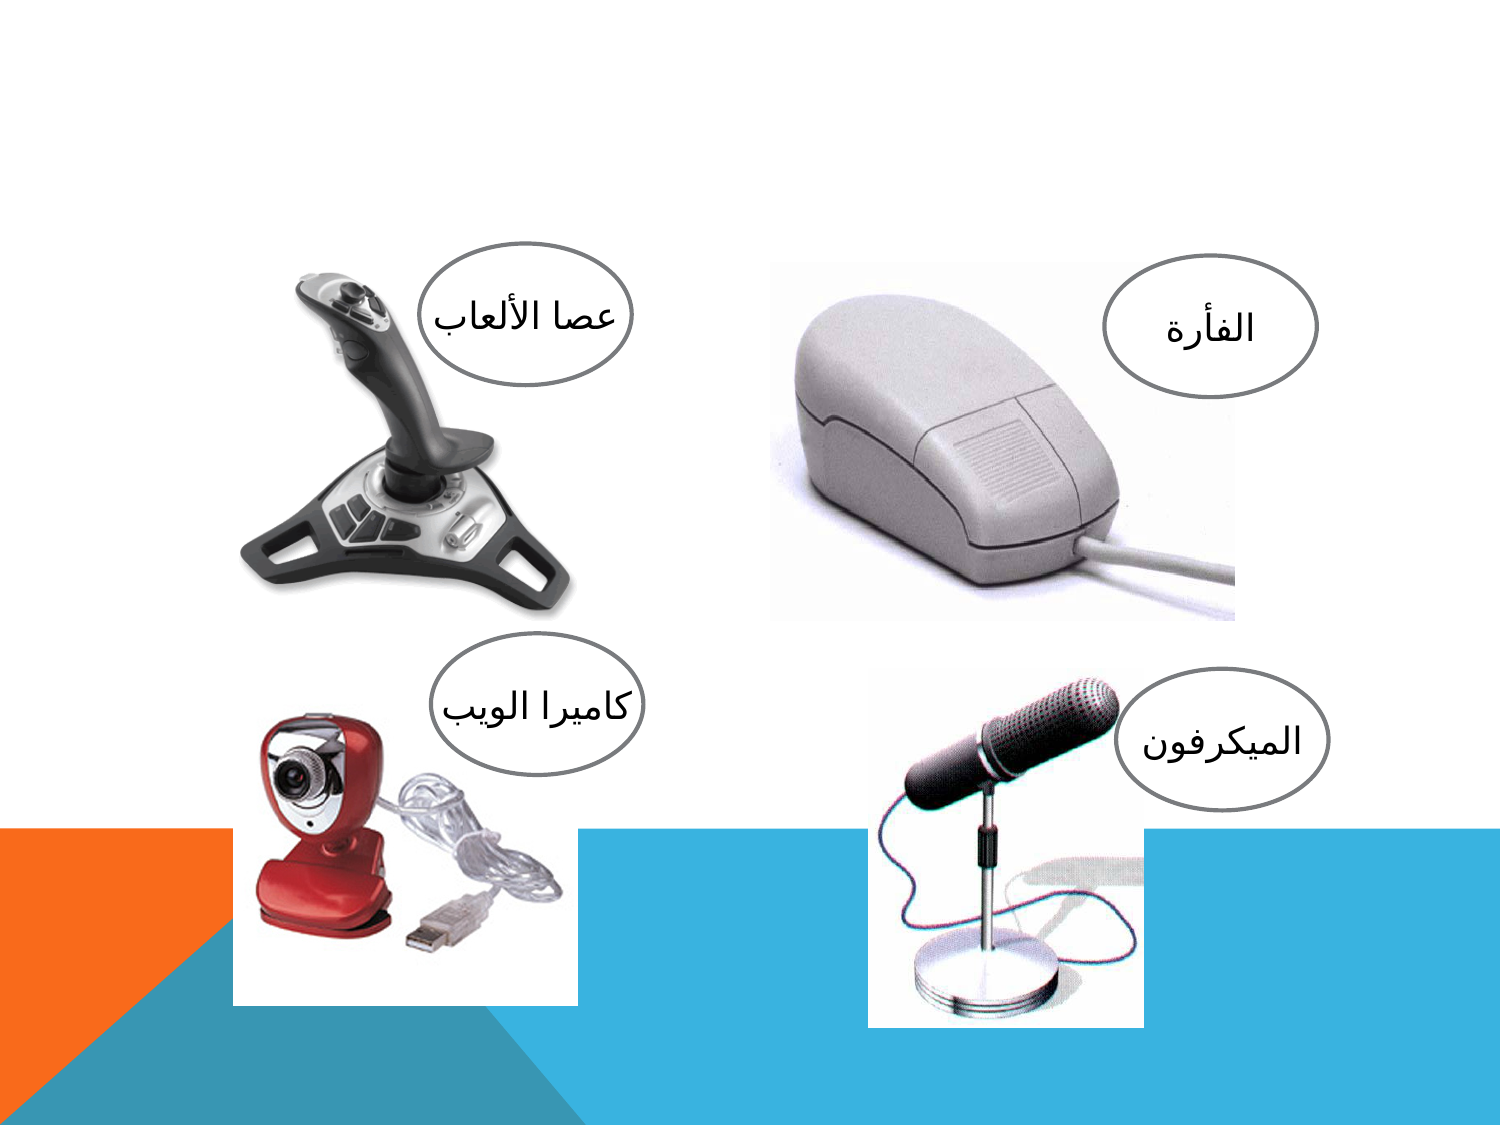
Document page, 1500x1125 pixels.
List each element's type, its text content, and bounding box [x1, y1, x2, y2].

text_box الميكرفون [1149, 666, 1331, 813]
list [233, 262, 579, 621]
text_box كاميرا الويب [471, 631, 646, 770]
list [233, 647, 579, 1006]
text_box الفأرة [1165, 253, 1319, 397]
text_box عصا الألعاب [453, 241, 634, 376]
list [867, 668, 1144, 1029]
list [769, 262, 1235, 621]
